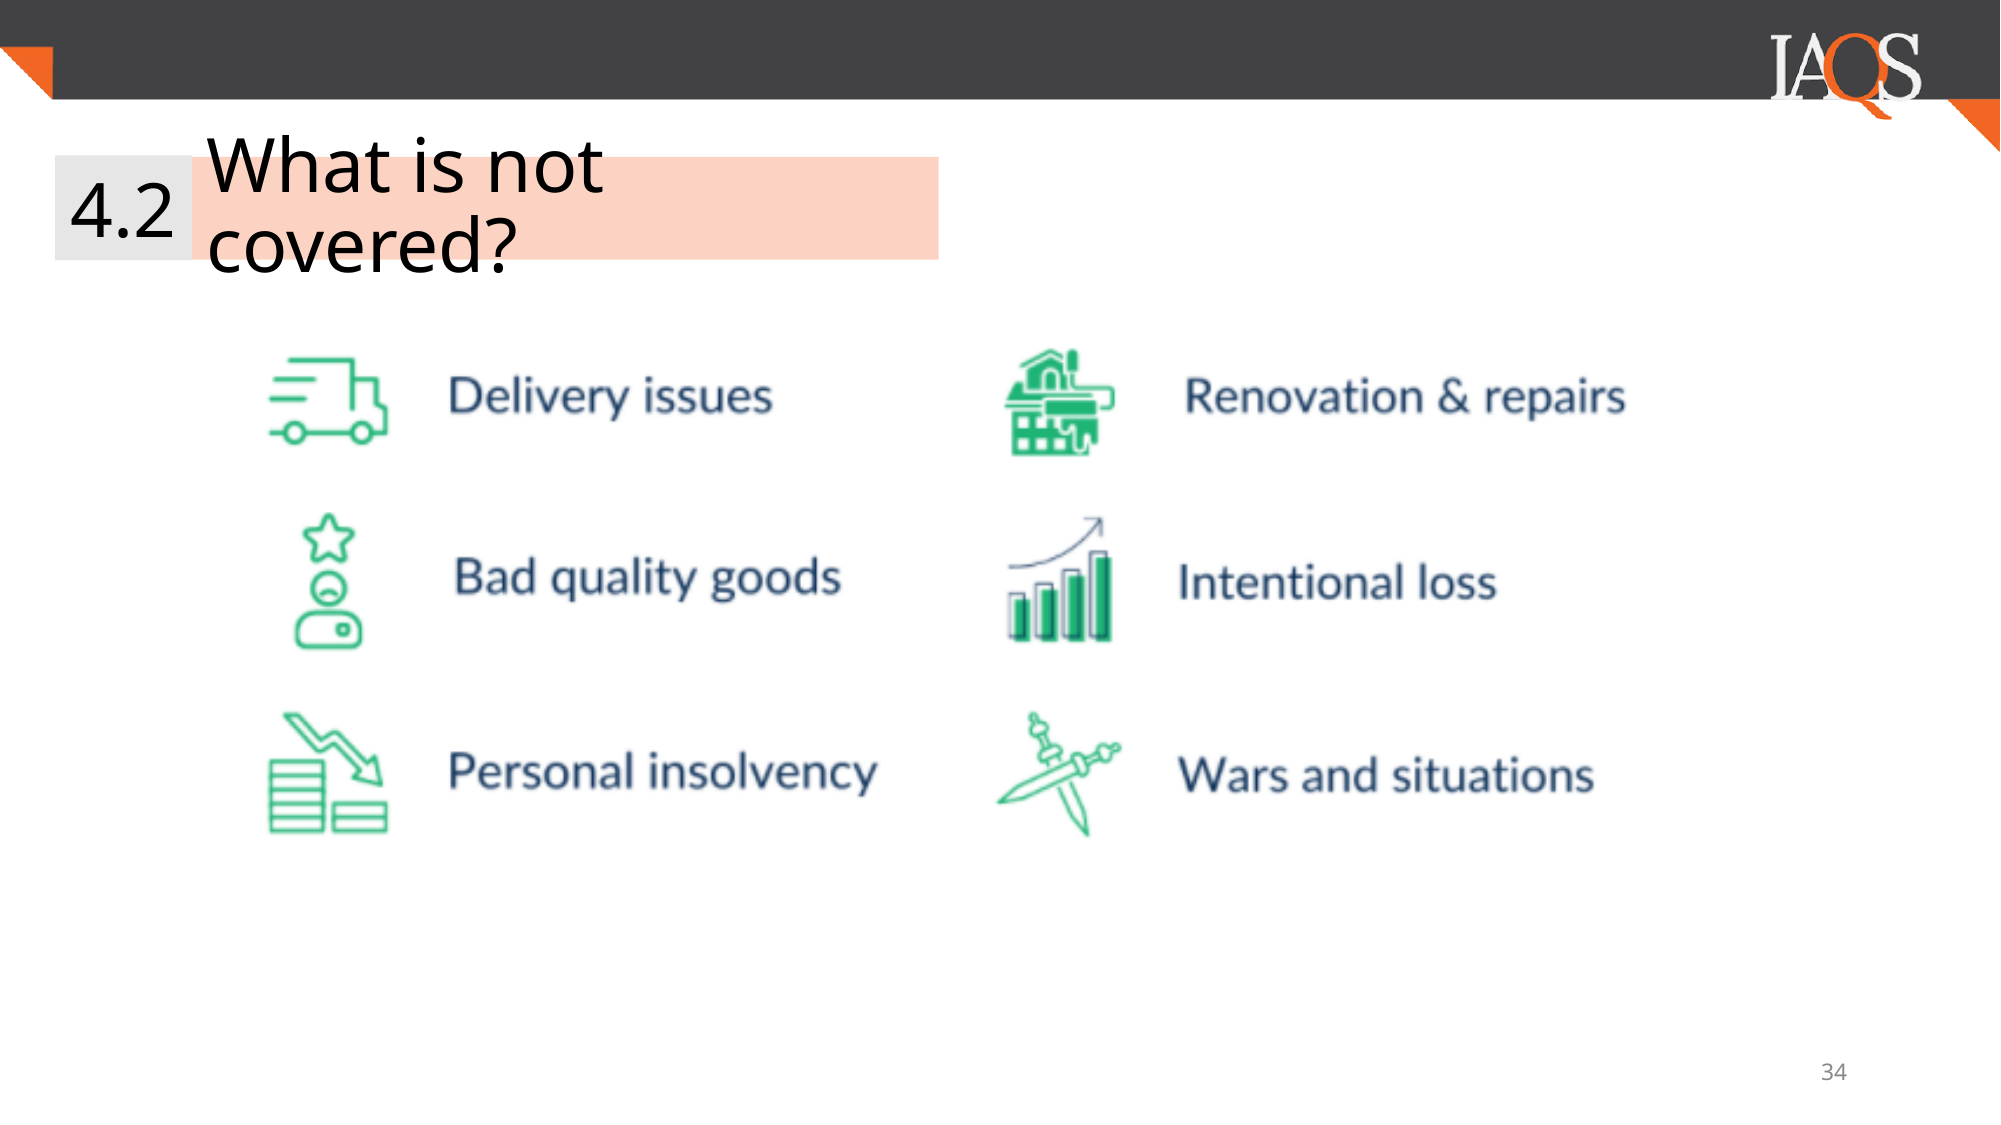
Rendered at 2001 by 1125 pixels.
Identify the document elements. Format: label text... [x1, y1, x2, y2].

picture [191, 314, 1676, 892]
title What is not covered? [192, 156, 939, 260]
text_box 4.2 [55, 155, 192, 261]
picture [0, 0, 2000, 152]
slide_number ‹#› [1412, 1042, 1863, 1103]
